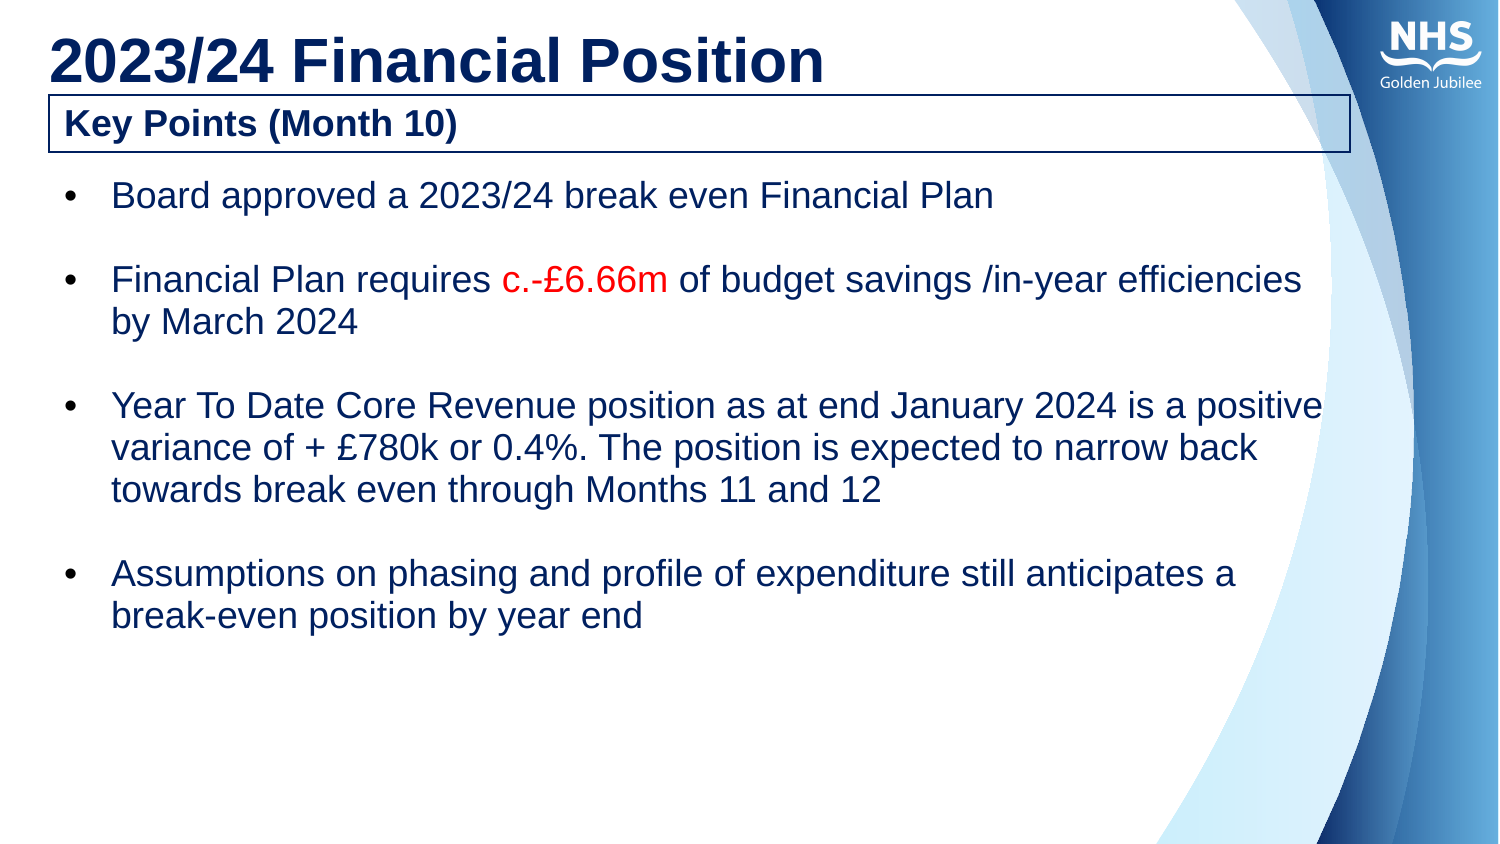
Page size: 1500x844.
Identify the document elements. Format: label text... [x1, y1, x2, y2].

picture [1380, 21, 1482, 92]
table_header Board approved a 2023/24 break even Financial Plan Financial Plan requires c.-£6.66m of budget savings /in-year efficiencies by March 2024 Year To Date Core Revenue position as at end January 2024 is a positive variance of + £780k or 0.4%. The position is expected to narrow back towards break even through Months 11 and 12 Assumptions on phasing and profile of expenditure still anticipates a break-even position by year end [49, 167, 1350, 798]
title 2023/24 Financial Position [49, 23, 1064, 94]
table_header Key Points (Month 10) [50, 96, 1349, 151]
